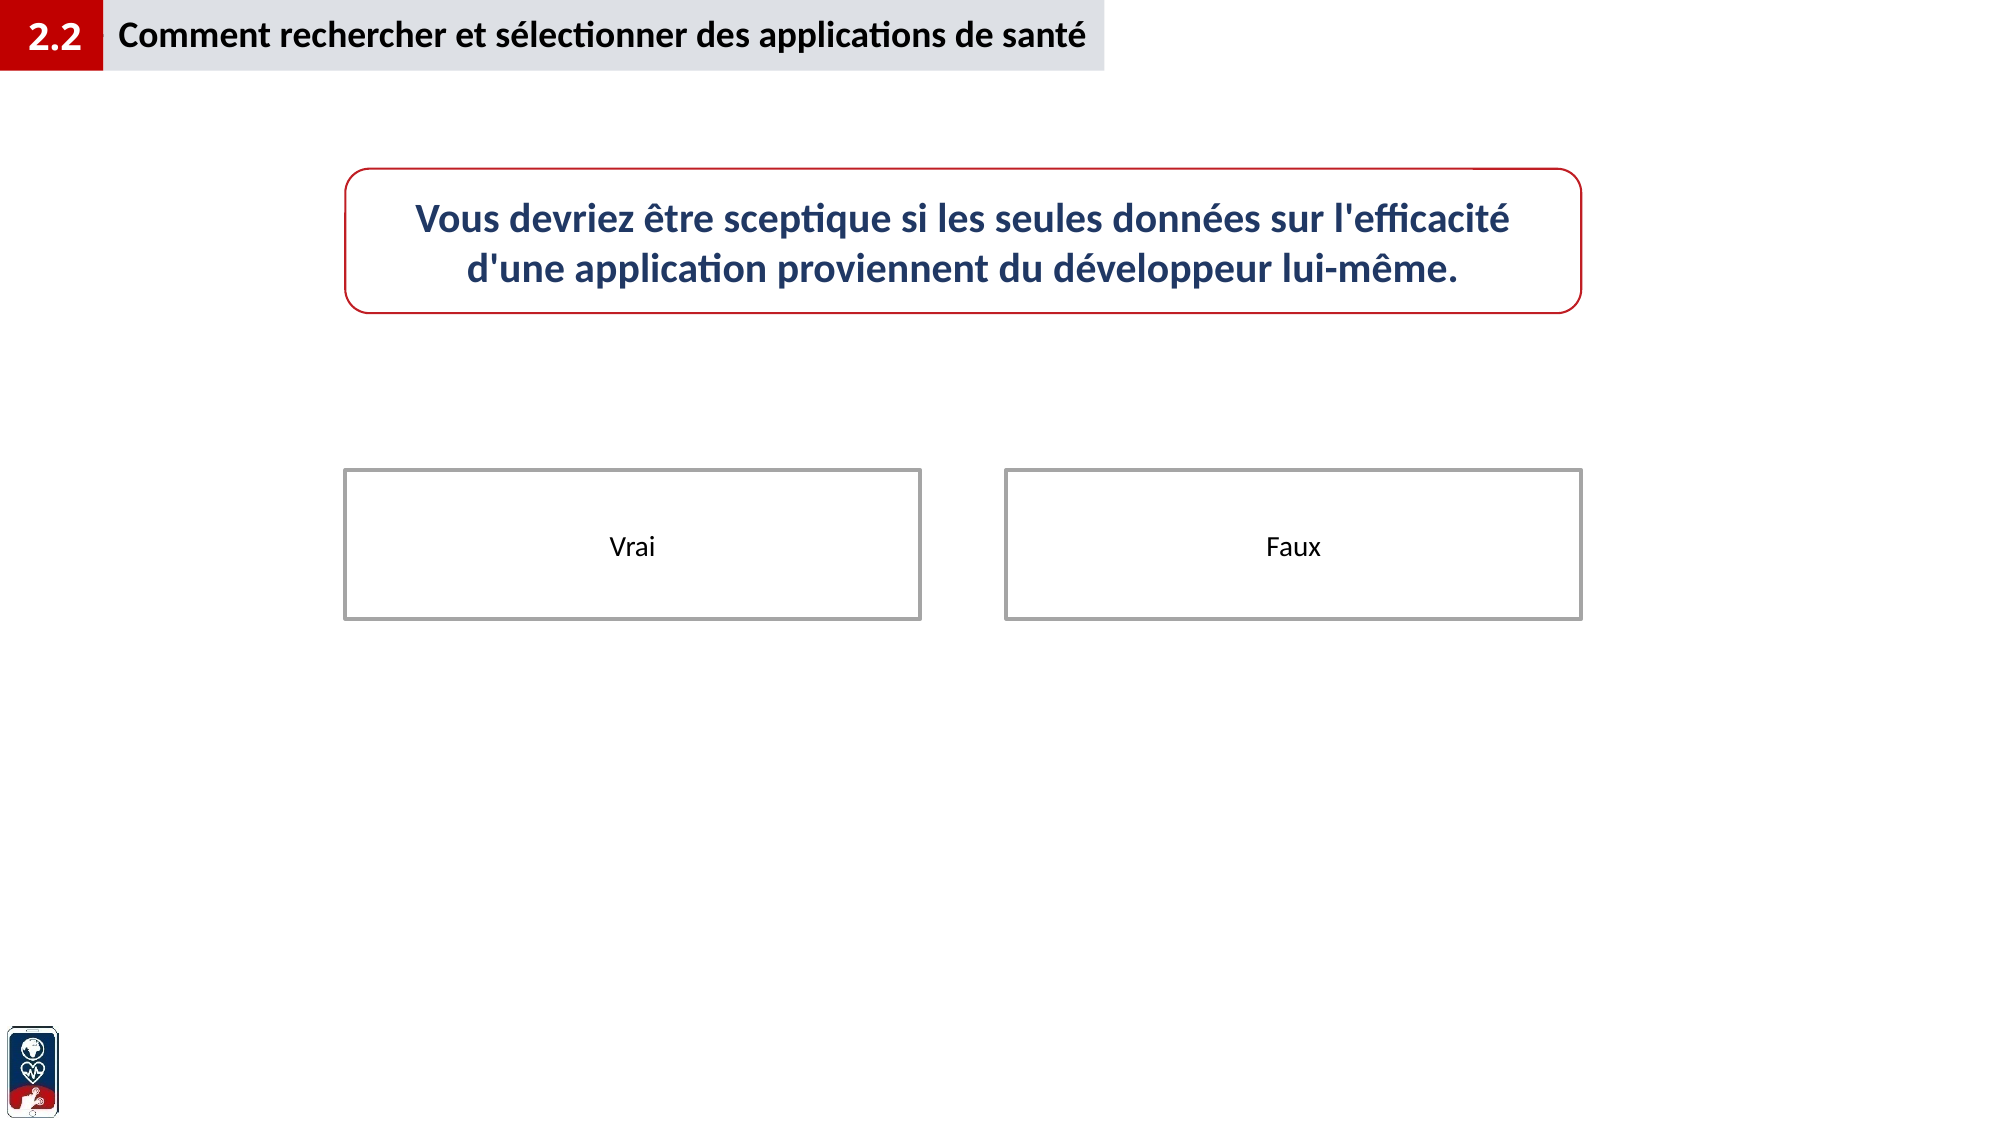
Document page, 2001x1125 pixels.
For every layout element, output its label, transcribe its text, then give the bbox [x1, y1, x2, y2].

picture [7, 1026, 59, 1118]
text_box 2.2 [13, 10, 104, 60]
text_box Faux [1004, 468, 1583, 621]
text_box Vrai [343, 468, 922, 621]
text_box Comment rechercher et sélectionner des applications de santé [103, 0, 1105, 71]
text_box [0, 0, 103, 71]
text_box Vous devriez être sceptique si les seules données sur l'efficacité d'une application proviennent du développeur lui-même. [345, 168, 1582, 314]
